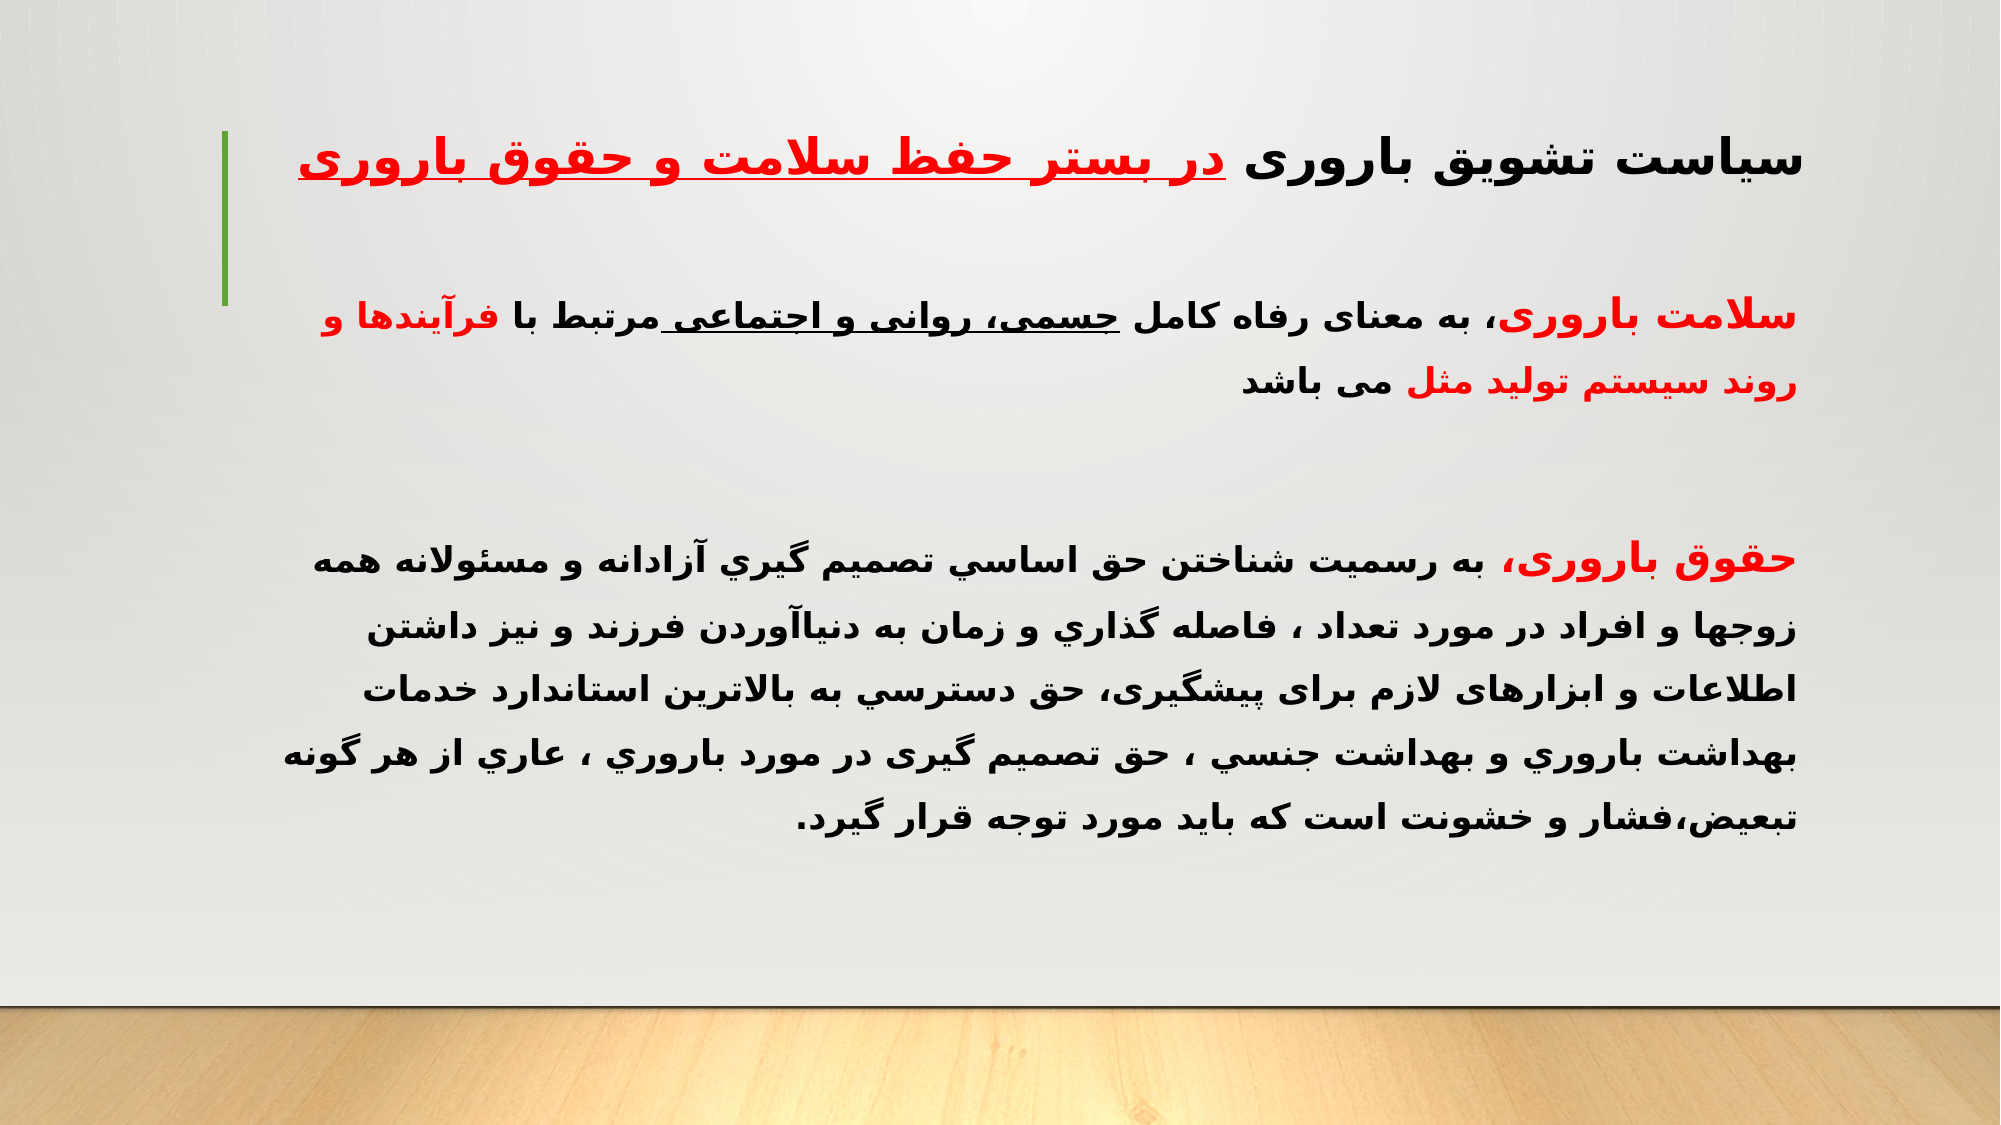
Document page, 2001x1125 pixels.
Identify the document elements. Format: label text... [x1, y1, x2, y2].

picture [0, 1006, 2000, 1125]
title سیاست تشویق باروری در بستر حفظ سلامت و حقوق باروری [271, 59, 1833, 193]
list سلامت باروری، به معنای رفاه کامل جسمی، روانی و اجتماعی مرتبط با فرآیندها و روند سیستم تولید مثل می باشد حقوق باروری، به رسميت شناختن حق اساسي تصميم گيري آزادانه و مسئولانه همه زوجها و افراد در مورد تعداد ، فاصله گذاري و زمان به دنياآوردن فرزند و نيز داشتن اطلاعات و ابزارهای لازم برای پیشگیری، حق دسترسي به بالاترين استاندارد خدمات بهداشت باروري و بهداشت جنسي ، حق تصميم گیری در مورد باروري ، عاري از هر گونه تبعيض،‌فشار و خشونت است که باید مورد توجه قرار گیرد. [251, 254, 1814, 897]
